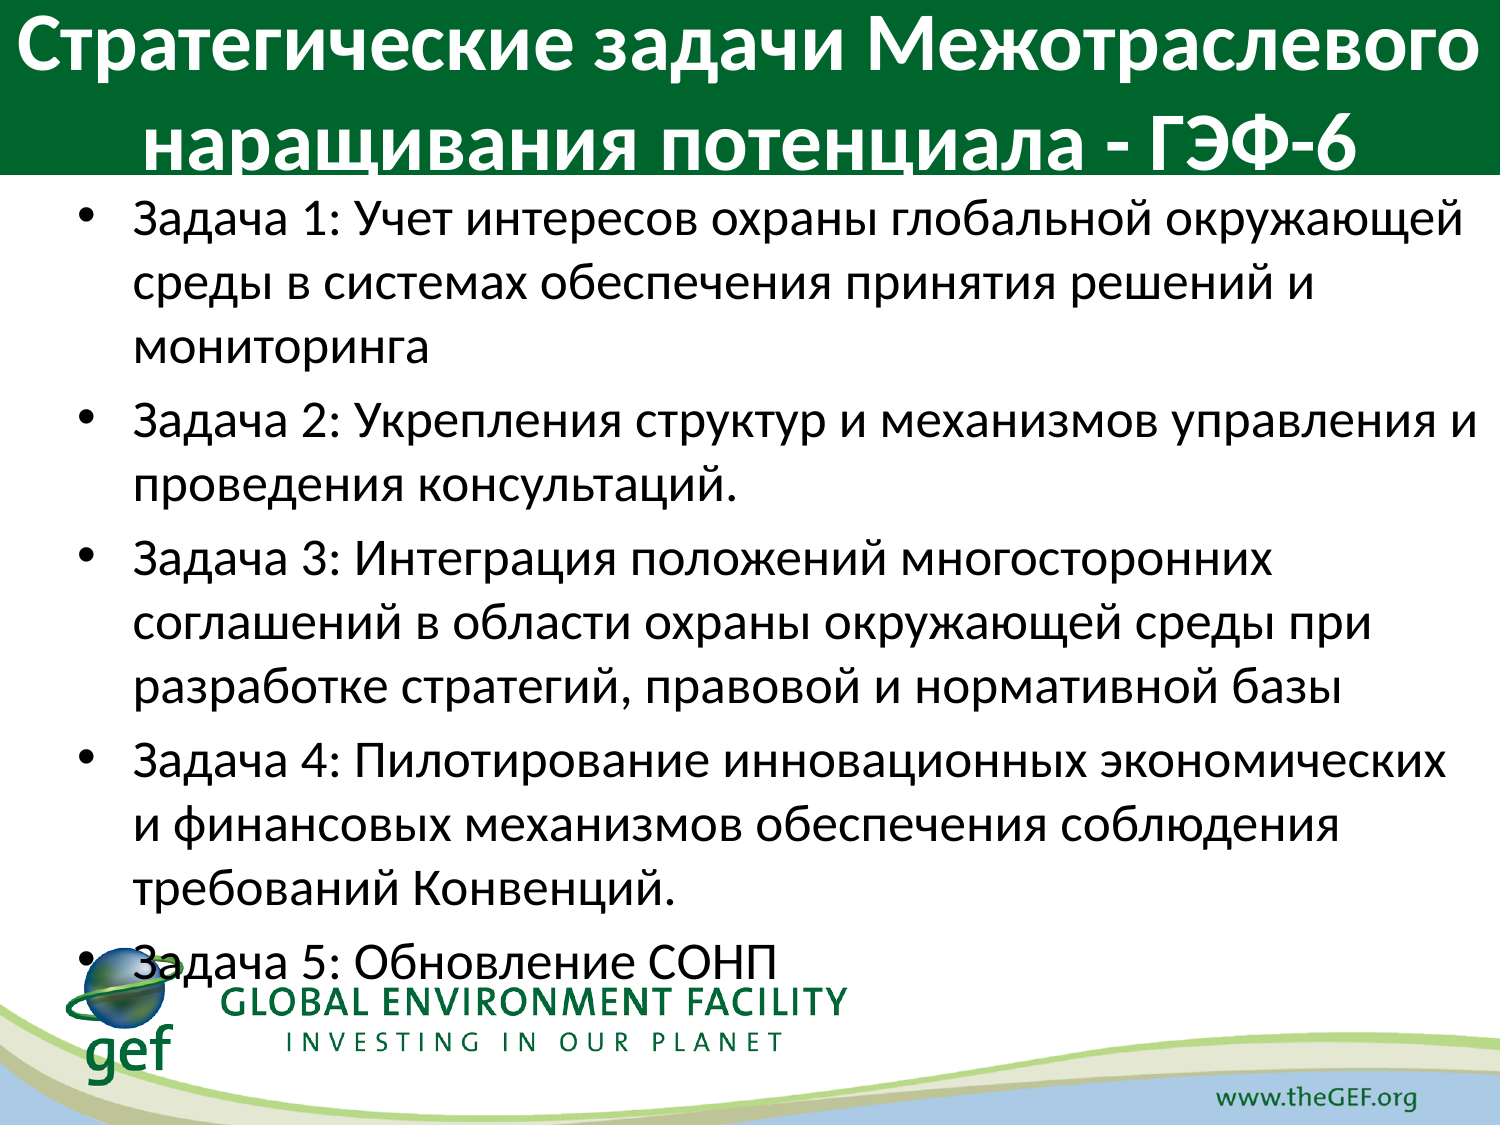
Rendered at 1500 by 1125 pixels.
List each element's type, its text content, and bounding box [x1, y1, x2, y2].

text_box Стратегические задачи Межотраслевого наращивания потенциала - ГЭФ-6 [0, 0, 1500, 175]
picture [0, 920, 1500, 1125]
list Задача 1: Учет интересов охраны глобальной окружающей среды в системах обеспечения принятия решений и мониторинга Задача 2: Укрепления структур и механизмов управления и проведения консультаций. Задача 3: Интеграция положений многосторонних соглашений в области охраны окружающей среды при разработке стратегий, правовой и нормативной базы Задача 4: Пилотирование инновационных экономических и финансовых механизмов обеспечения соблюдения требований Конвенций. Задача 5: Обновление СОНП [62, 175, 1500, 1000]
